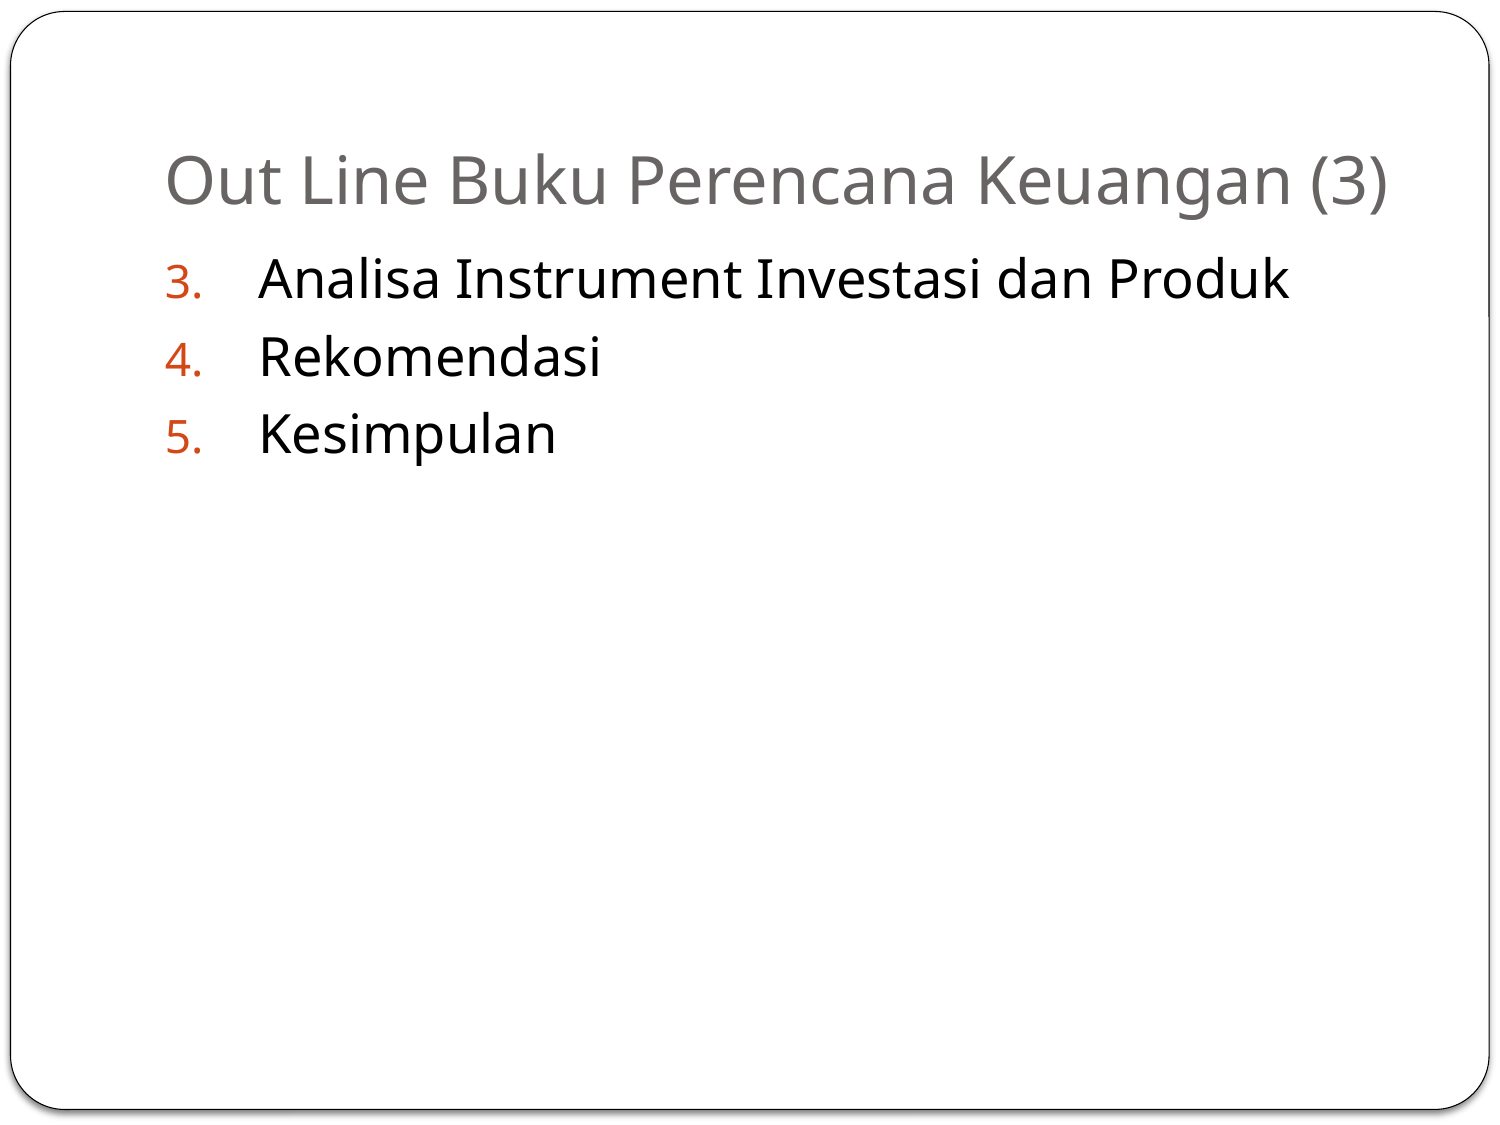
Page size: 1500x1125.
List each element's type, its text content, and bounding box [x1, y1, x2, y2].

title Out Line Buku Perencana Keuangan (3) [150, 45, 1425, 233]
list Analisa Instrument Investasi dan Produk Rekomendasi Kesimpulan [150, 237, 1425, 988]
